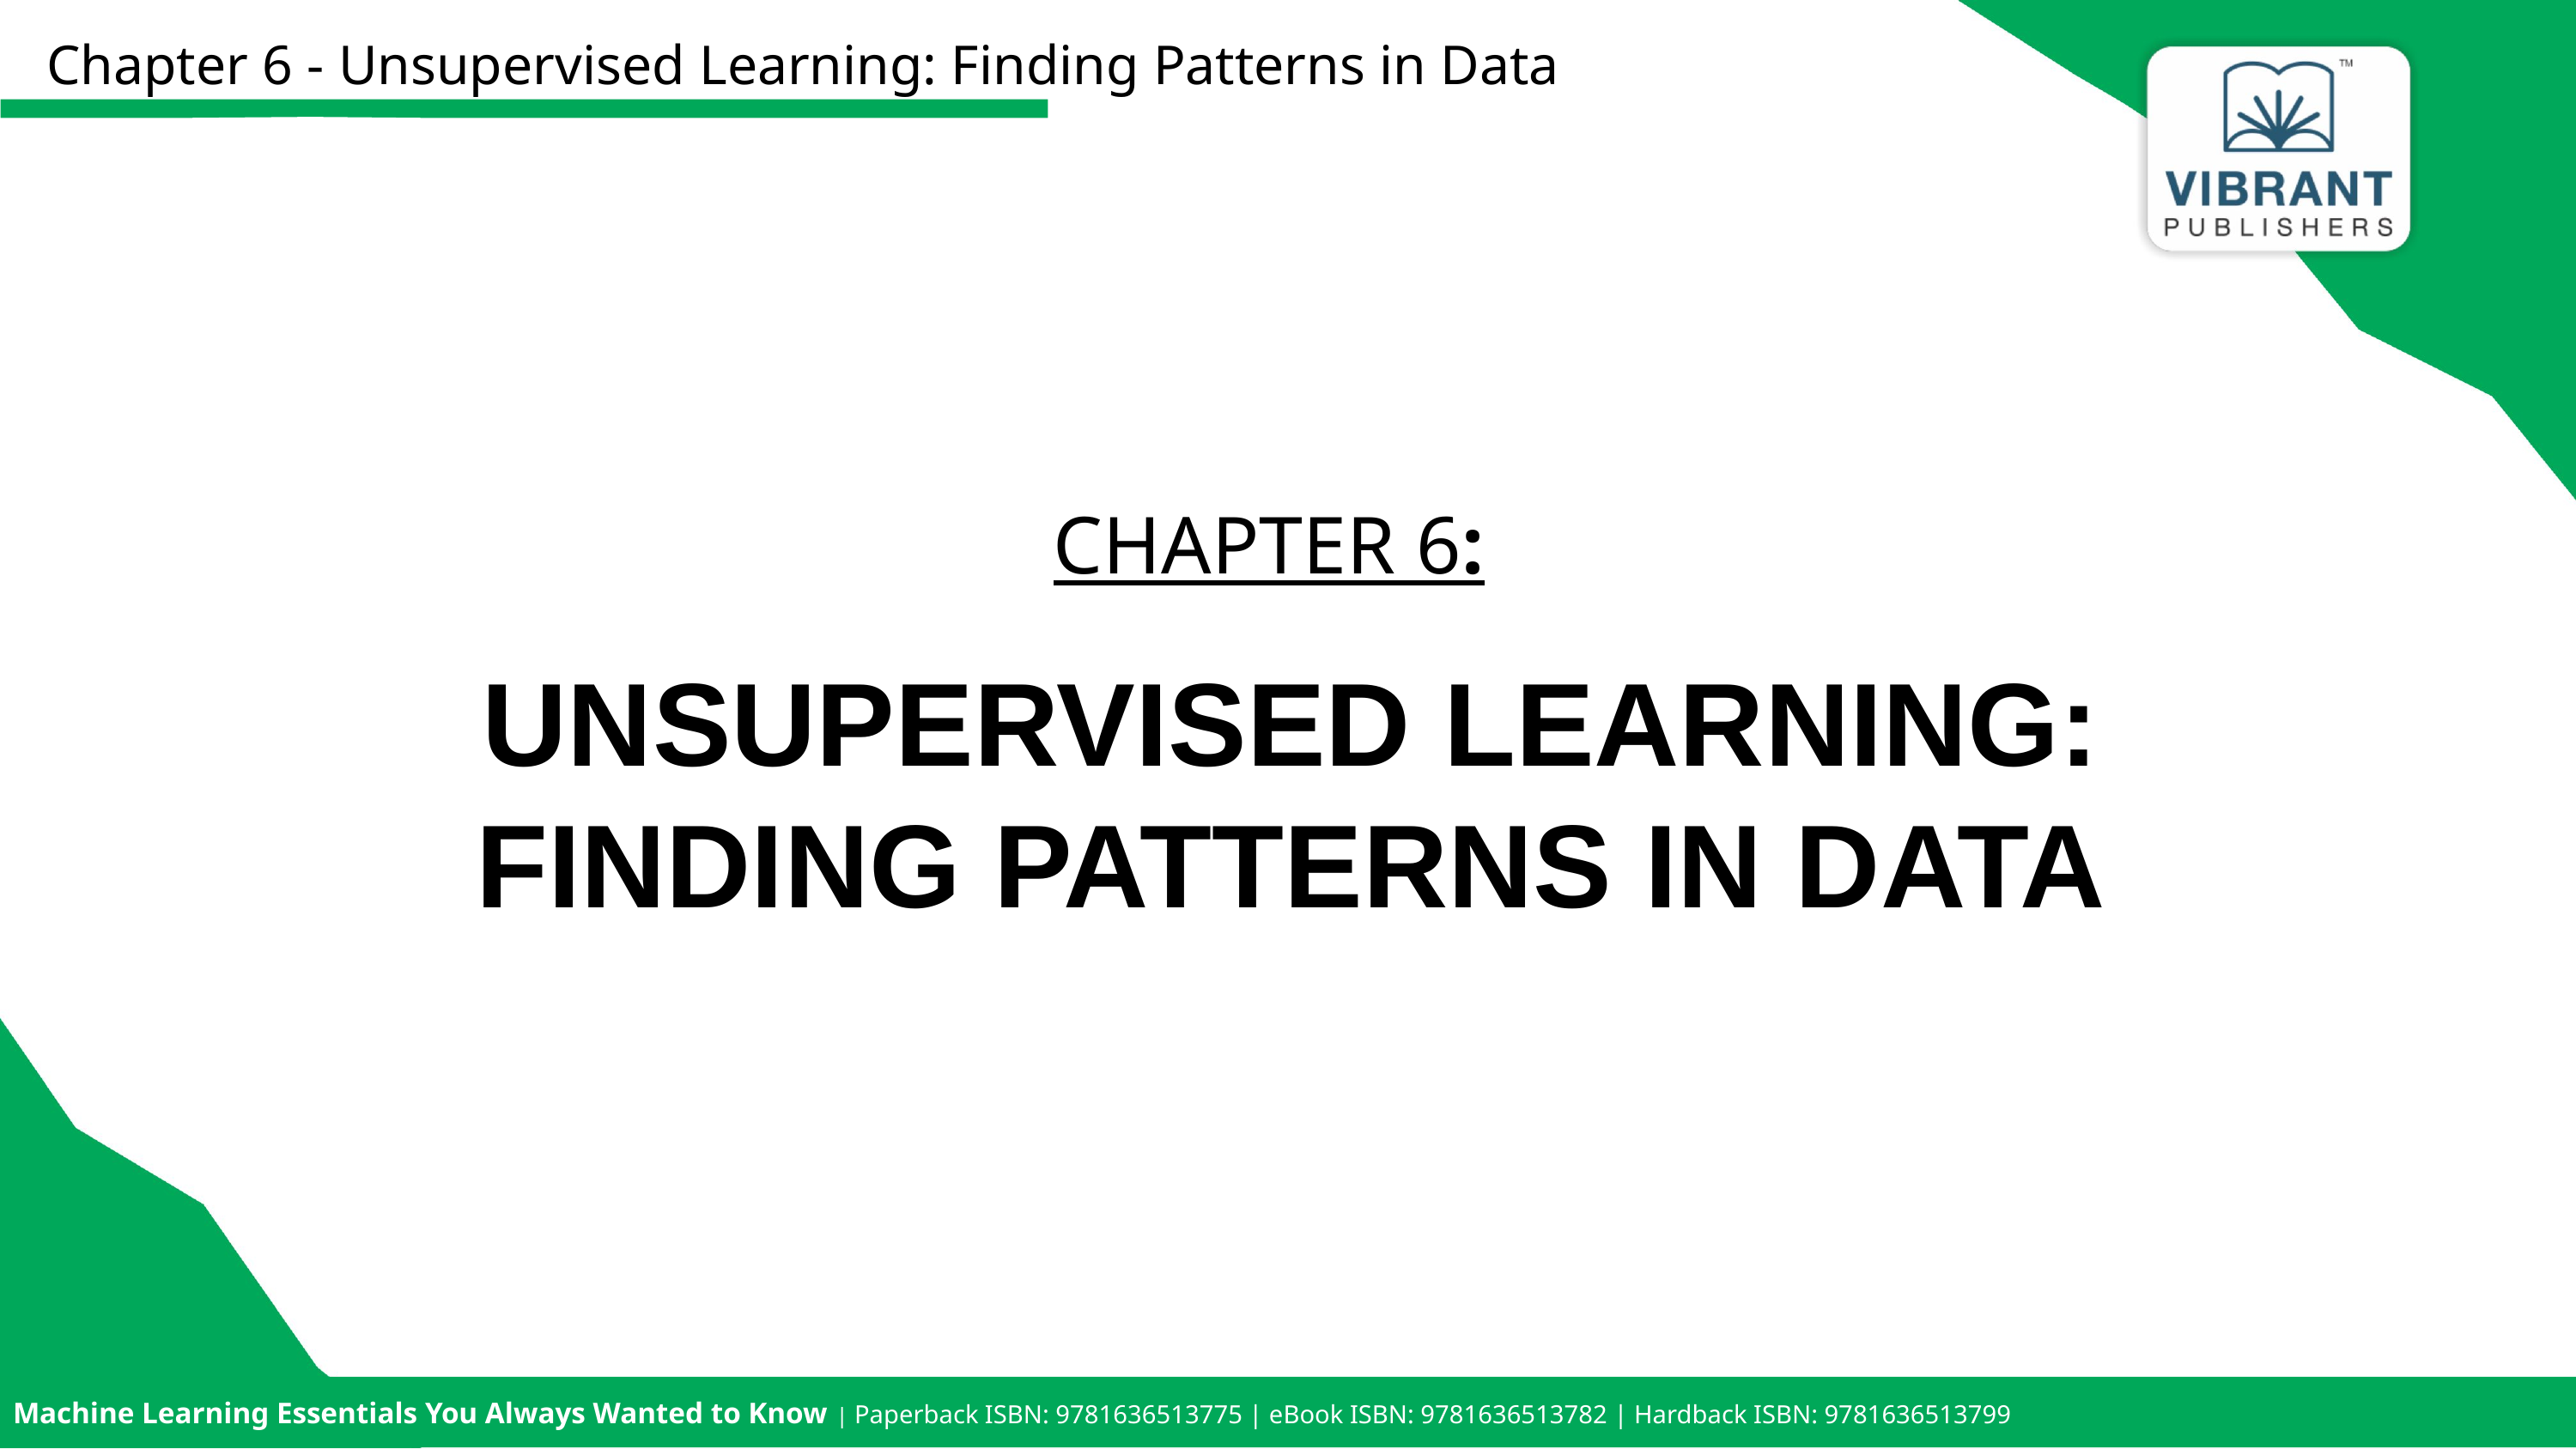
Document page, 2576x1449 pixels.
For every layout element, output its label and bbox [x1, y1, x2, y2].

text_box [0, 0, 2576, 1448]
